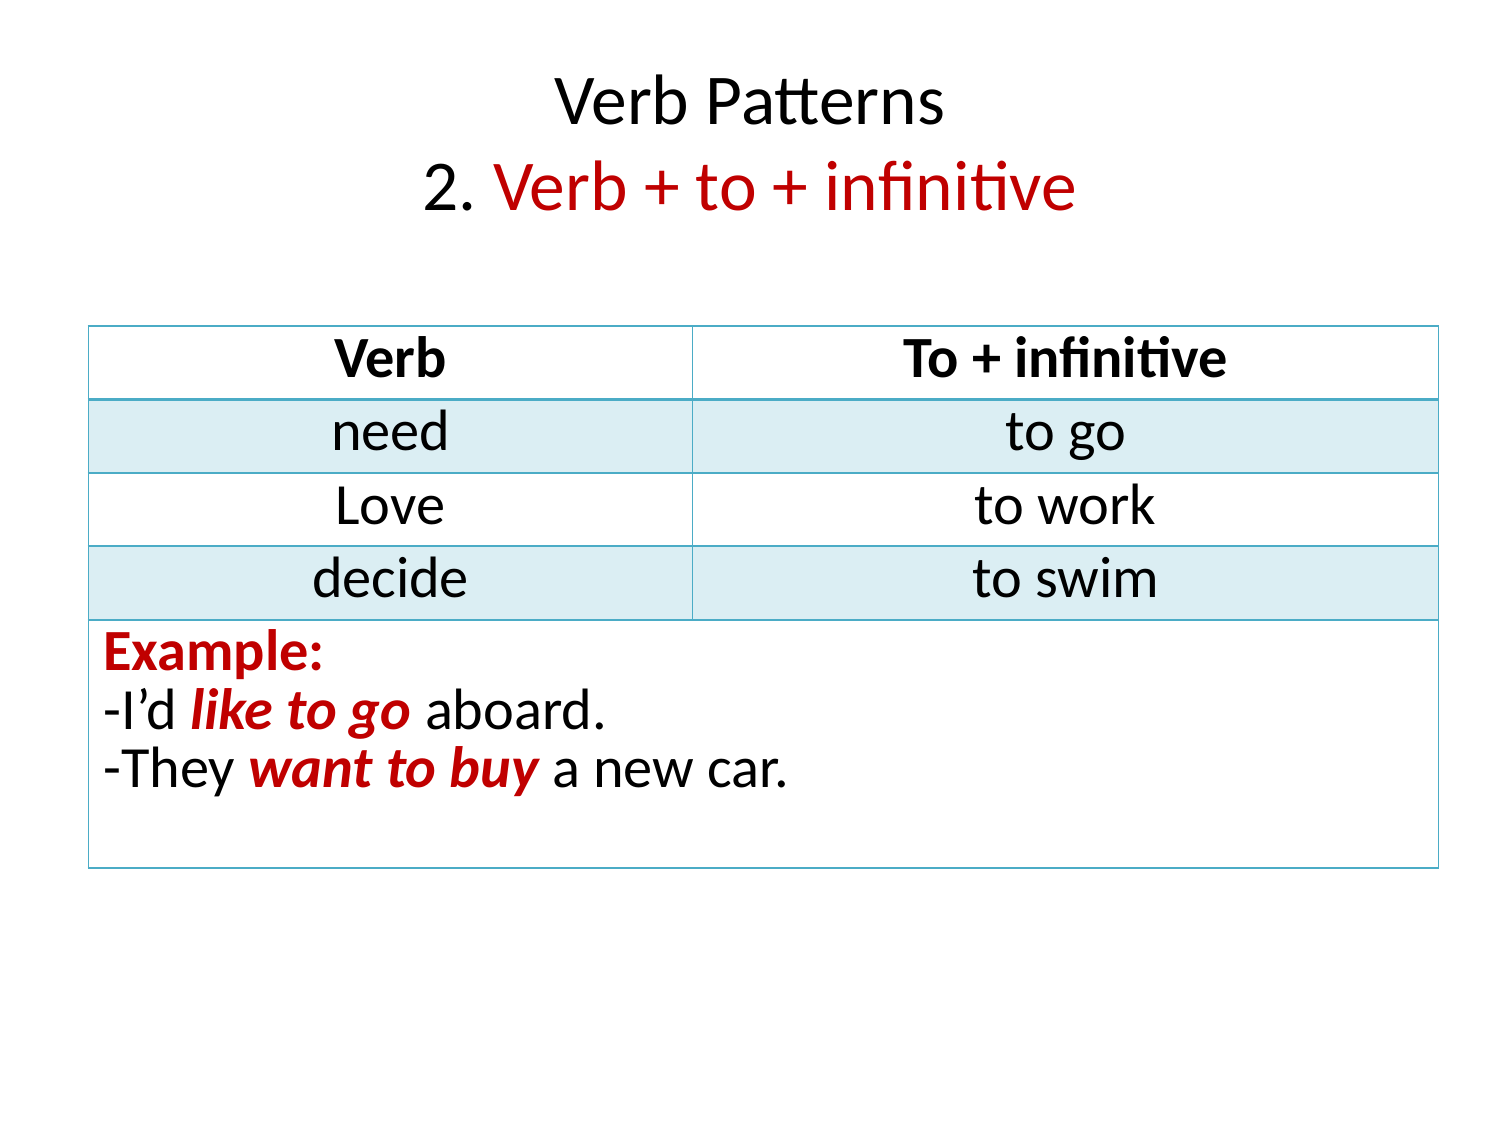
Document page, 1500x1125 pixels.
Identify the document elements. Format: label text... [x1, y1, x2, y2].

table_cell to go [693, 401, 1438, 472]
table_cell Love [89, 474, 692, 545]
table_cell to swim [693, 547, 1438, 619]
table_cell need [89, 401, 692, 472]
table_cell decide [89, 547, 692, 619]
title Verb Patterns 2. Verb + to + infinitive [75, 45, 1425, 233]
table_cell to work [693, 474, 1438, 545]
table_cell Example: -I’d like to go aboard. -They want to buy a new car. [89, 621, 1438, 867]
table_header To + infinitive [693, 327, 1438, 398]
table_header Verb [89, 327, 692, 398]
